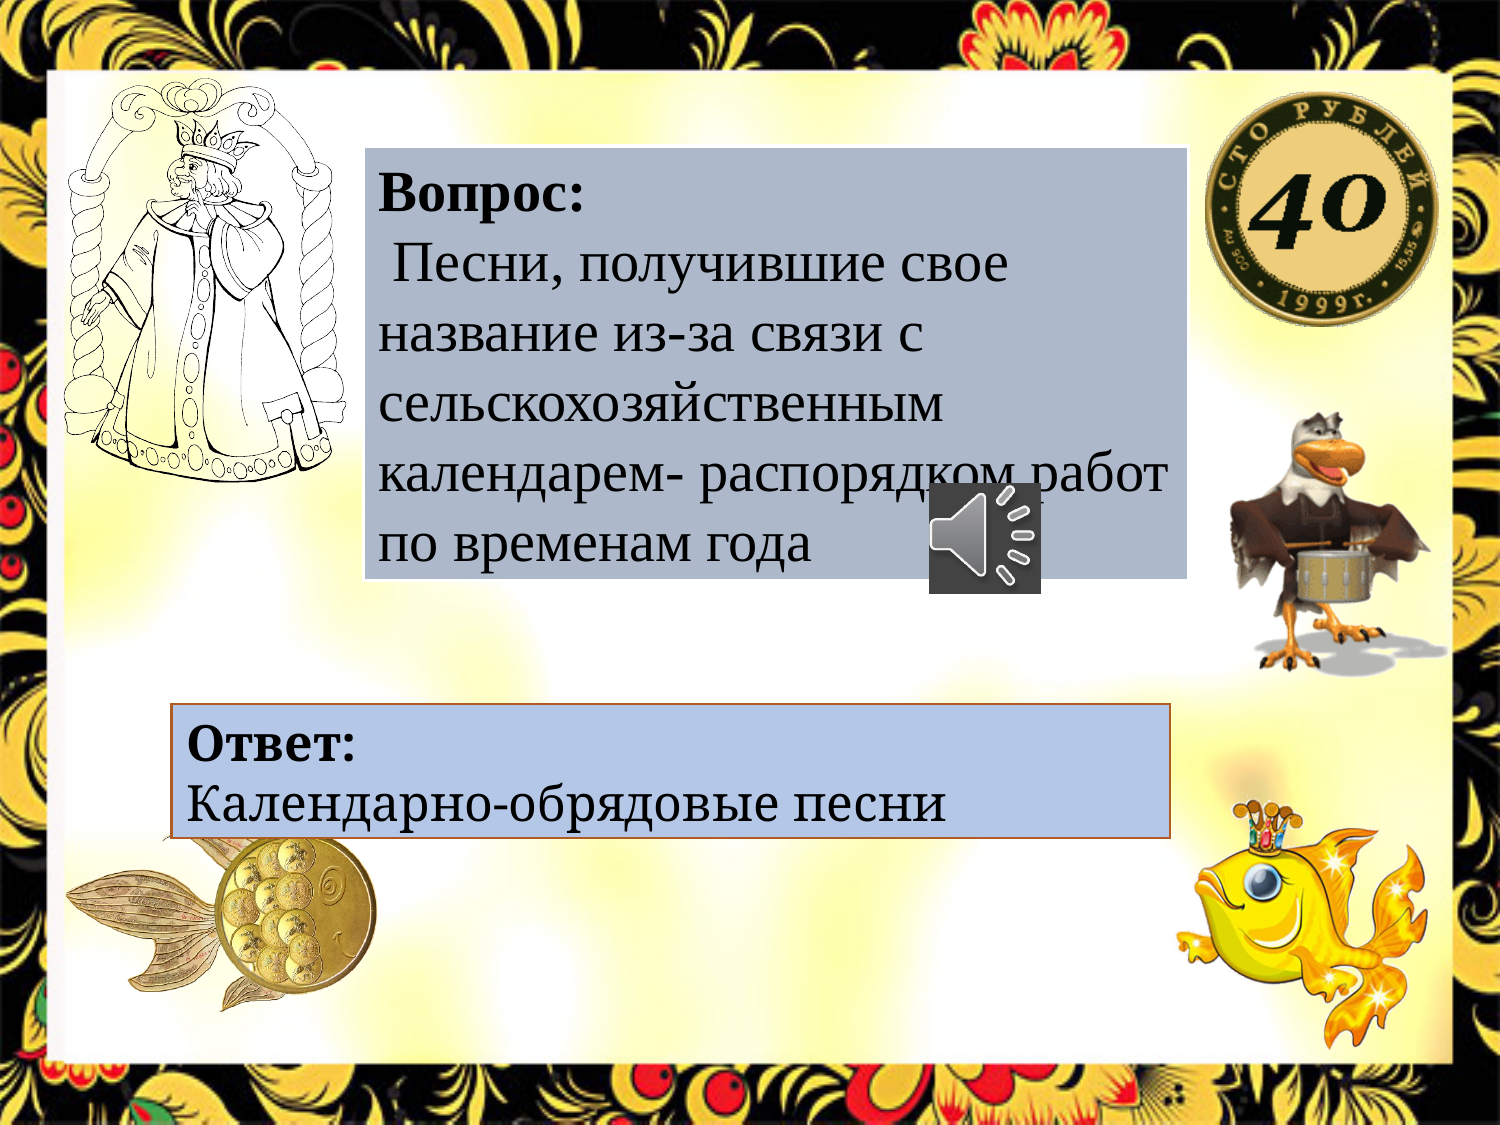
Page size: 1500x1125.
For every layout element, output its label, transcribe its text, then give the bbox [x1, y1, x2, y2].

text_box Вопрос: Песни, получившие свое название из-за связи с сельскохозяйственным календарем- распорядком работ по временам года [362, 144, 1190, 582]
picture [0, 0, 1500, 1125]
text_box Ответ: Календарно-обрядовые песни [170, 703, 1171, 839]
